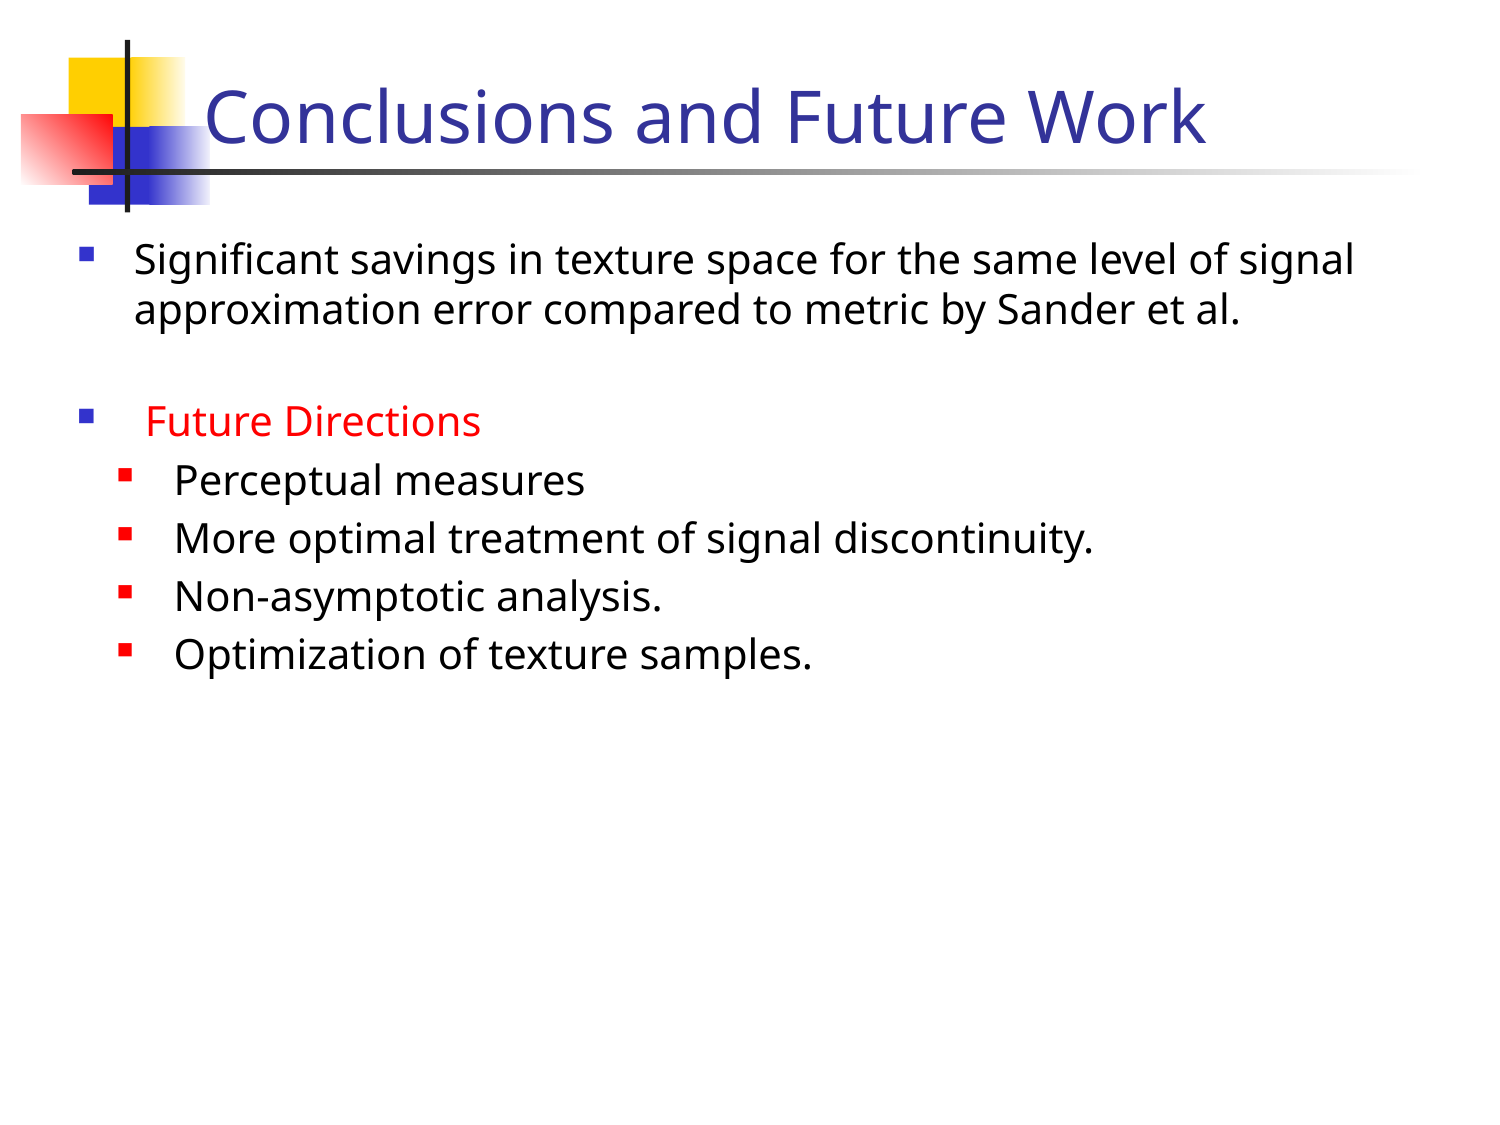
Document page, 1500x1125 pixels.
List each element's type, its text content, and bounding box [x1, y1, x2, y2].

list Significant savings in texture space for the same level of signal approximation error compared to metric by Sander et al. [62, 224, 1438, 387]
text_box Future Directions Perceptual measures More optimal treatment of signal discontinuity. Non-asymptotic analysis. Optimization of texture samples. [62, 387, 1468, 686]
title Conclusions and Future Work [188, 62, 1468, 167]
